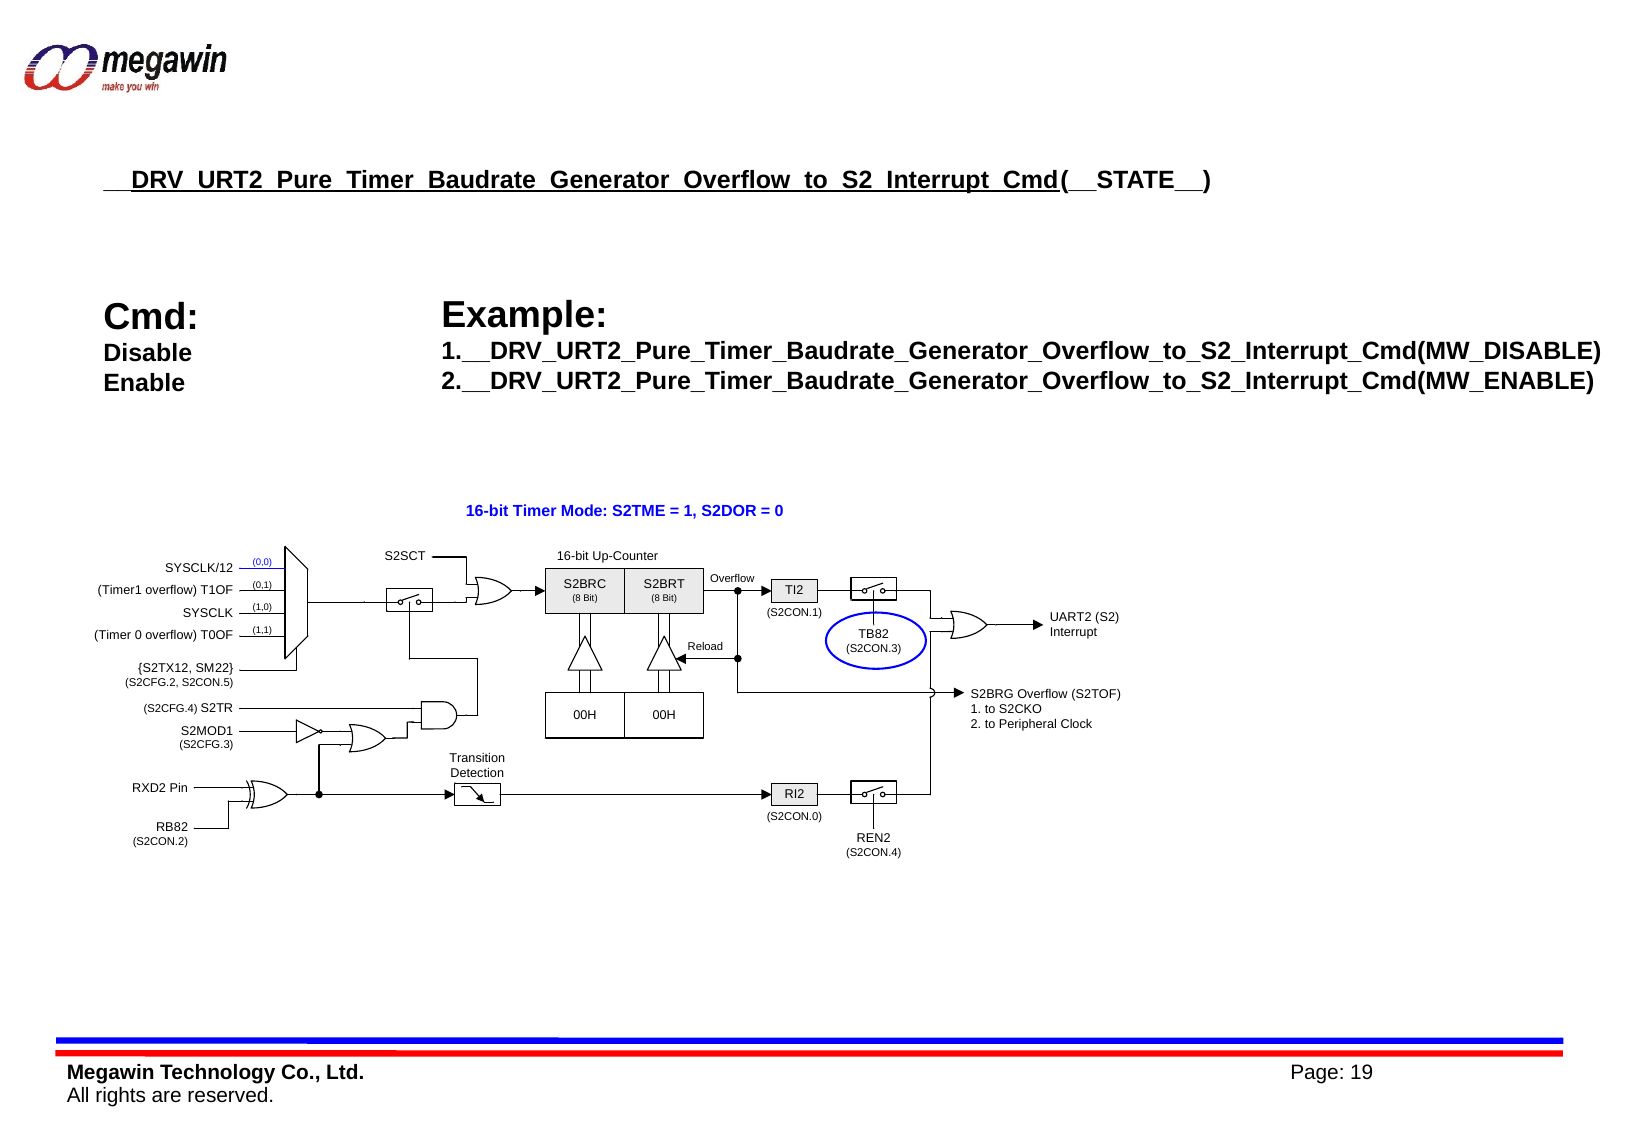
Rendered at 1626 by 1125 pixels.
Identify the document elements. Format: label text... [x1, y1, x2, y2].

picture [19, 37, 231, 97]
picture [92, 497, 1125, 862]
text_box Cmd: Disable Enable [88, 284, 616, 404]
text_box Example: 1.__DRV_URT2_Pure_Timer_Baudrate_Generator_Overflow_to_S2_Interrupt_Cmd(MW_DISABLE) 2.__DRV_URT2_Pure_Timer_Baudrate_Generator_Overflow_to_S2_Interrupt_Cmd(MW_ENABLE) [426, 282, 1625, 403]
text_box __DRV_URT2_Pure_Timer_Baudrate_Generator_Overflow_to_S2_Interrupt_Cmd(__STATE__) [88, 156, 1615, 202]
